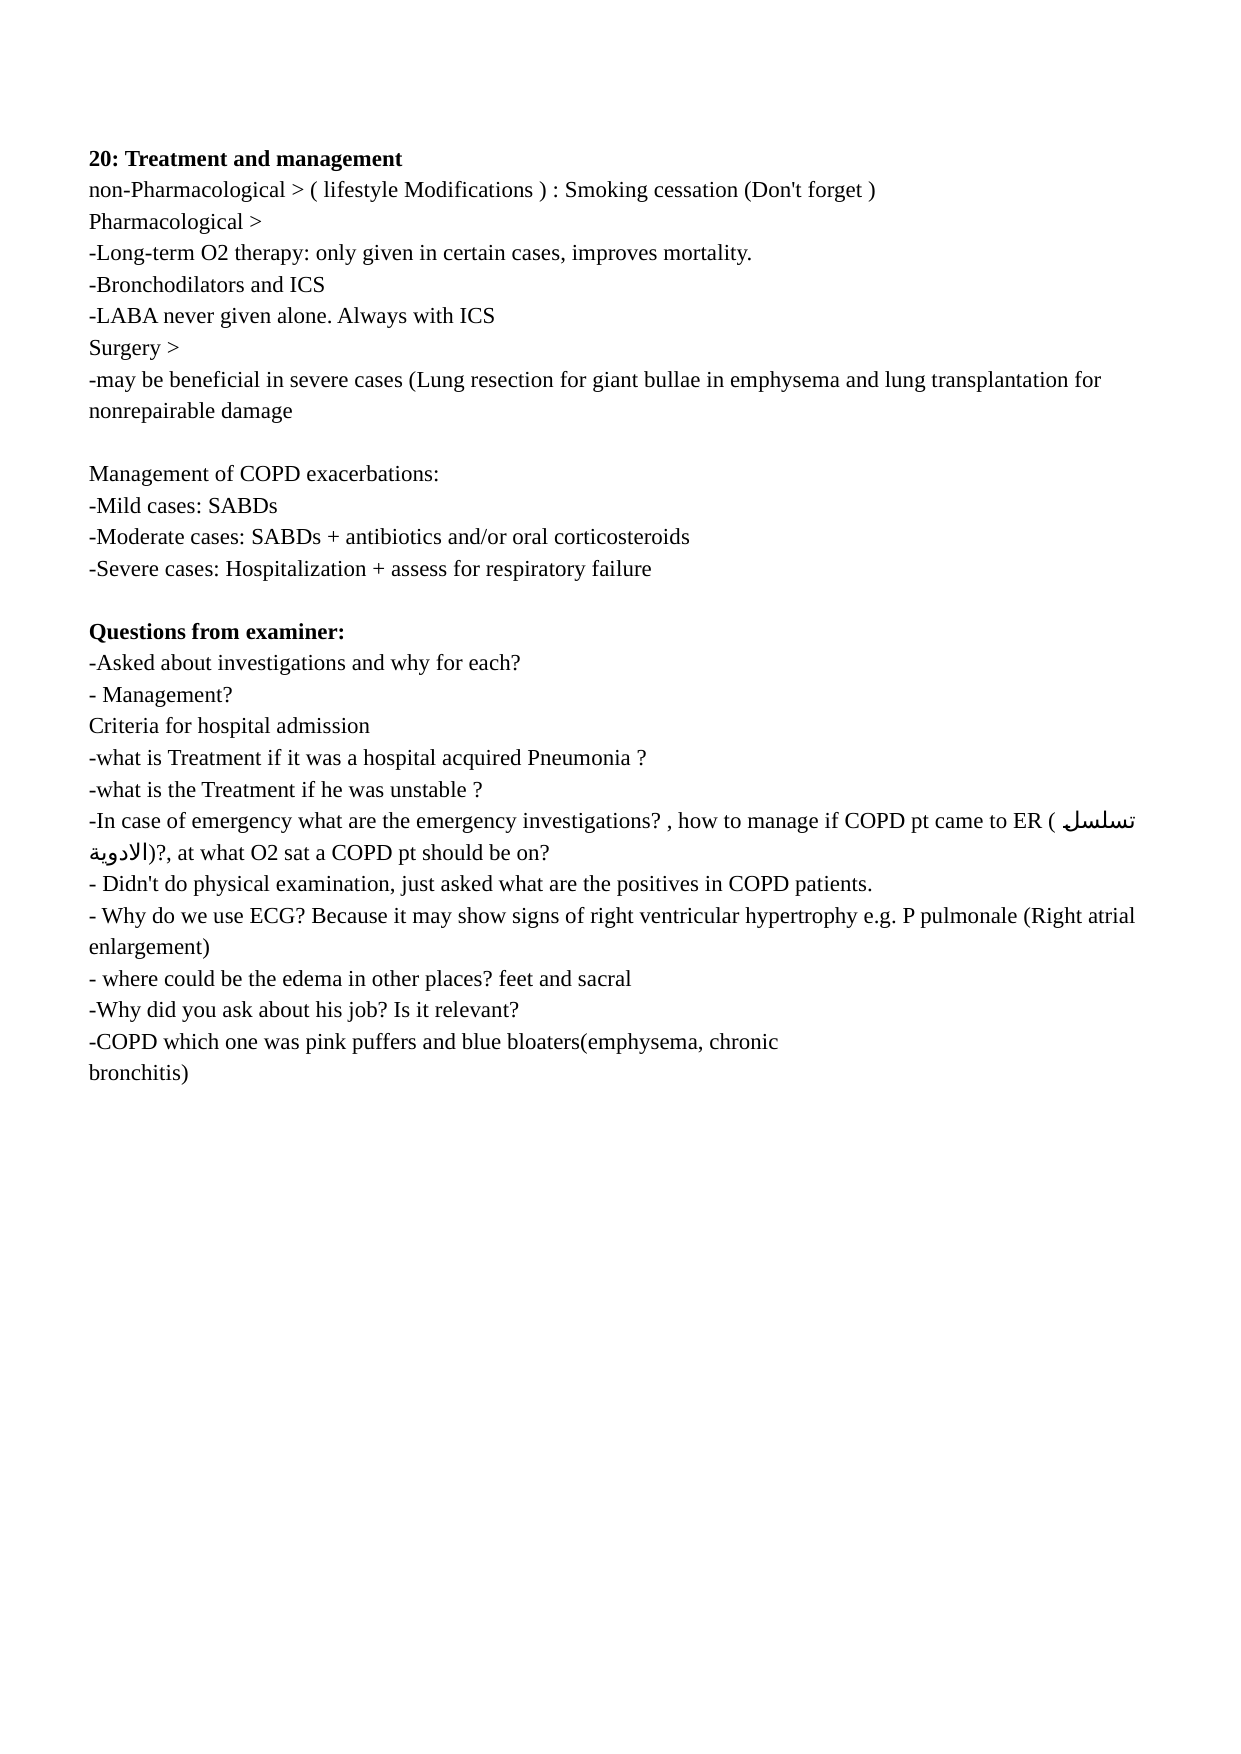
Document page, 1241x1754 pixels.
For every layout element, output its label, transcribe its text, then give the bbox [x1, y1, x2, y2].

text_box 20: Treatment and management non-Pharmacological > ( lifestyle Modifications ) : Smoking cessation (Don't forget ) Pharmacological > -Long-term O2 therapy: only given in certain cases, improves mortality. -Bronchodilators and ICS -LABA never given alone. Always with ICS Surgery > -may be beneficial in severe cases (Lung resection for giant bullae in emphysema and lung transplantation for nonrepairable damage Management of COPD exacerbations: -Mild cases: SABDs -Moderate cases: SABDs + antibiotics and/or oral corticosteroids -Severe cases: Hospitalization + assess for respiratory failure Questions from examiner: -Asked about investigations and why for each? - Management? Criteria for hospital admission -what is Treatment if it was a hospital acquired Pneumonia ? -what is the Treatment if he was unstable ? -In case of emergency what are the emergency investigations? , how to manage if COPD pt came to ER ( تسلسل الادویة)?, at what O2 sat a COPD pt should be on? - Didn't do physical examination, just asked what are the positives in COPD patients. - Why do we use ECG? Because it may show signs of right ventricular hypertrophy e.g. P pulmonale (Right atrial enlargement) - where could be the edema in other places? feet and sacral -Why did you ask about his job? Is it relevant? -COPD which one was pink puffers and blue bloaters(emphysema, chronic bronchitis) [73, 96, 1196, 1164]
